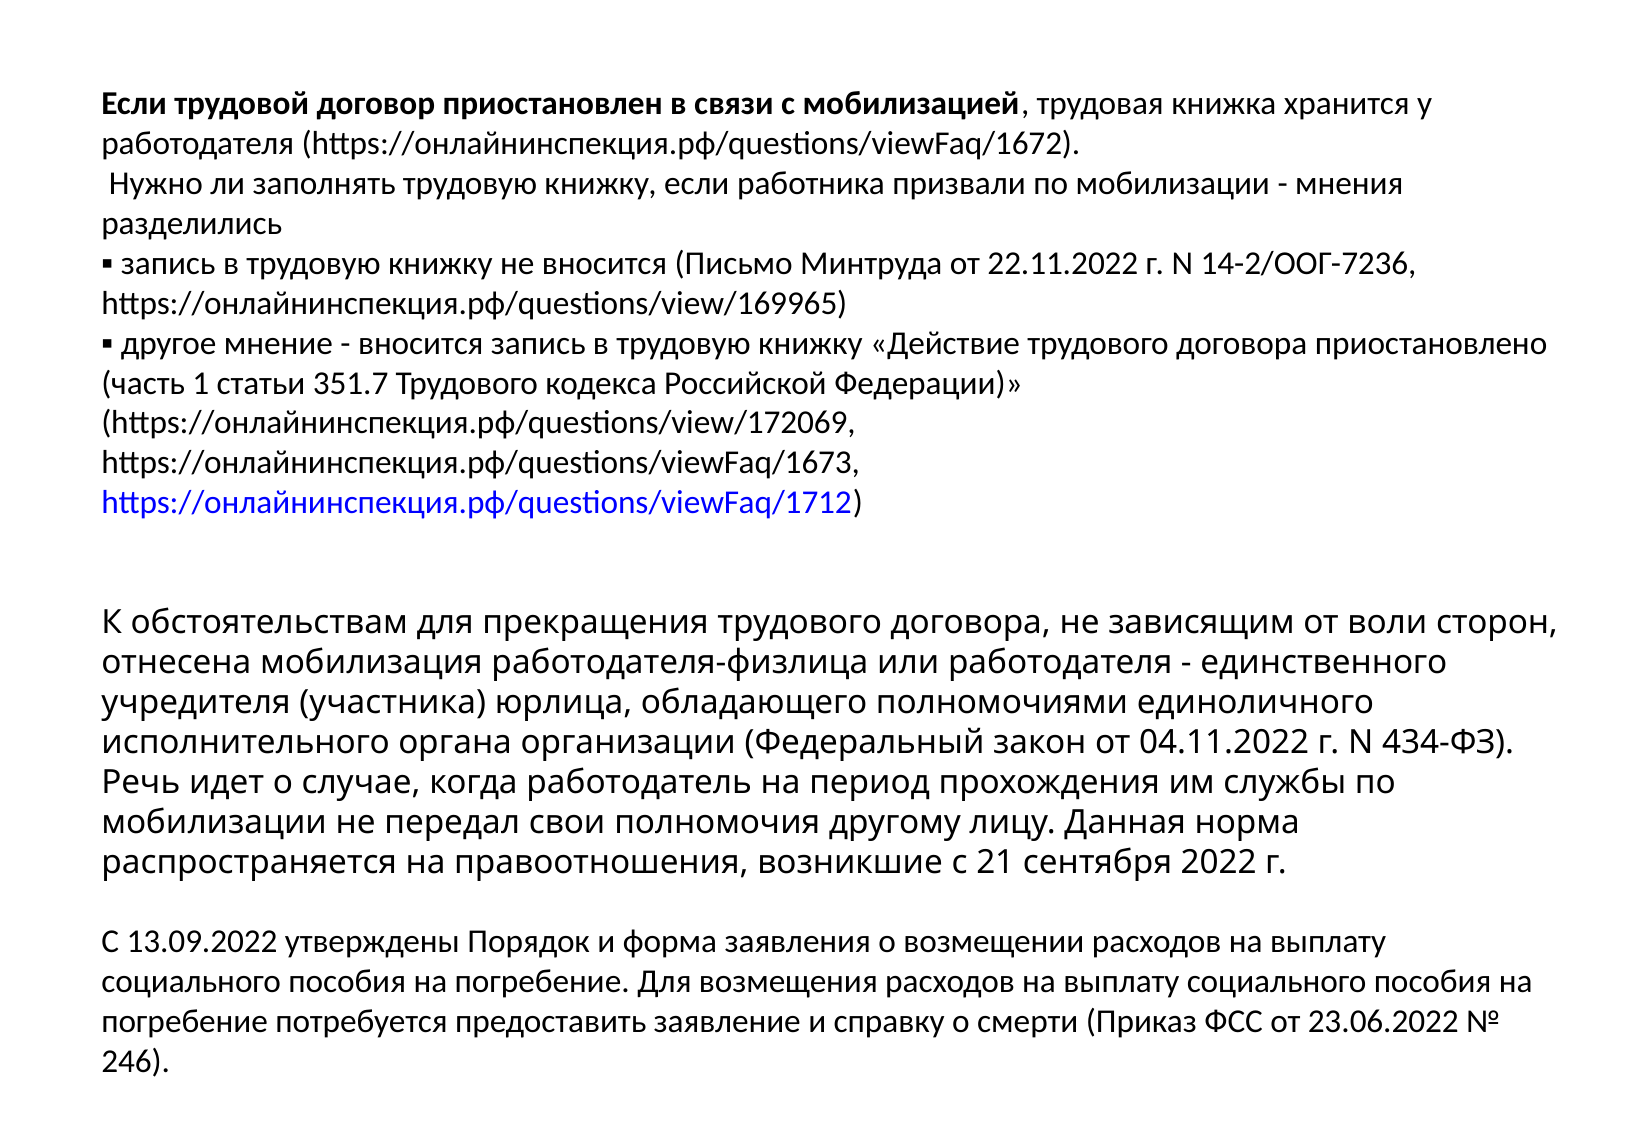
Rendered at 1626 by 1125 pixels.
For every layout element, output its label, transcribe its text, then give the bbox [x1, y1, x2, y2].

text_box Если трудовой договор приостановлен в связи с мобилизацией, трудовая книжка хранится у работодателя (https://онлайнинспекция.рф/questions/viewFaq/1672). Нужно ли заполнять трудовую книжку, если работника призвали по мобилизации - мнения разделились ▪ запись в трудовую книжку не вносится (Письмо Минтруда от 22.11.2022 г. N 14-2/ООГ-7236, https://онлайнинспекция.рф/questions/view/169965) ▪ другое мнение - вносится запись в трудовую книжку «Действие трудового договора приостановлено (часть 1 статьи 351.7 Трудового кодекса Российской Федерации)» (https://онлайнинспекция.рф/questions/view/172069, https://онлайнинспекция.рф/questions/viewFaq/1673, https://онлайнинспекция.рф/questions/viewFaq/1712) К обстоятельствам для прекращения трудового договора, не зависящим от воли сторон, отнесена мобилизация работодателя-физлица или работодателя - единственного учредителя (участника) юрлица, обладающего полномочиями единоличного исполнительного органа организации (Федеральный закон от 04.11.2022 г. N 434-ФЗ). Речь идет о случае, когда работодатель на период прохождения им службы по мобилизации не передал свои полномочия другому лицу. Данная норма распространяется на правоотношения, возникшие с 21 сентября 2022 г. С 13.09.2022 утверждены Порядок и форма заявления о возмещении расходов на выплату социального пособия на погребение. Для возмещения расходов на выплату социального пособия на погребение потребуется предоставить заявление и справку о смерти (Приказ ФСС от 23.06.2022 № 246). [86, 73, 1581, 1125]
